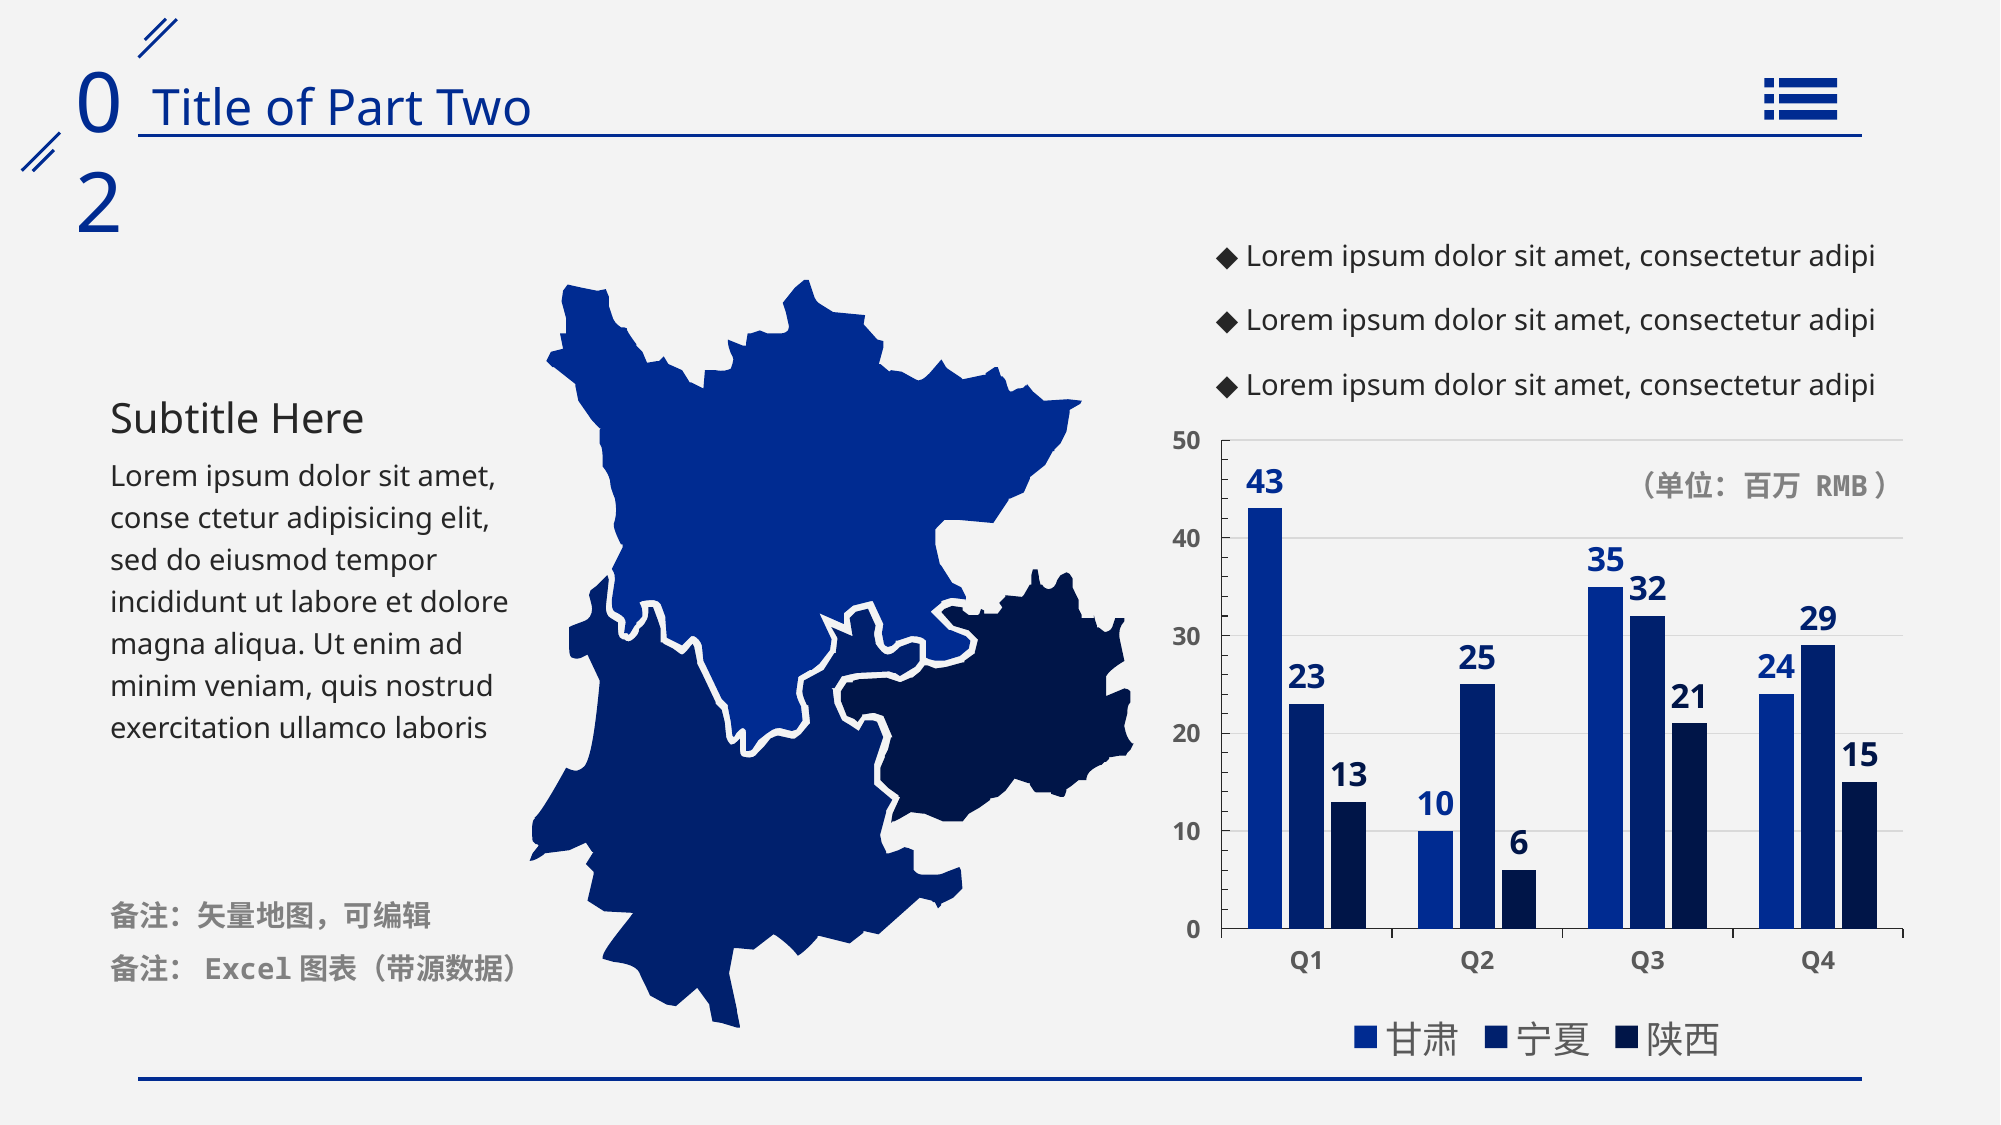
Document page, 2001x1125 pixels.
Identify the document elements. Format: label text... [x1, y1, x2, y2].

chart [1157, 409, 1919, 1072]
text_box [529, 575, 963, 1028]
text_box 备注：矢量地图，可编辑 [95, 882, 574, 936]
text_box Lorem ipsum dolor sit amet, conse ctetur adipisicing elit, sed do eiusmod tempor incididunt ut labore et dolore magna aliqua. Ut enim ad minim veniam, quis nostrud exercitation ullamco laboris [95, 443, 530, 752]
text_box Subtitle Here [95, 374, 500, 450]
text_box ◆ Lorem ipsum dolor sit amet, consectetur adipi [1201, 352, 1934, 409]
text_box [840, 569, 1134, 823]
text_box 备注：Excel图表（带源数据） [95, 936, 608, 993]
text_box ◆ Lorem ipsum dolor sit amet, consectetur adipi [1201, 287, 1934, 344]
text_box [546, 279, 1082, 751]
text_box ◆ Lorem ipsum dolor sit amet, consectetur adipi [1201, 222, 1934, 280]
